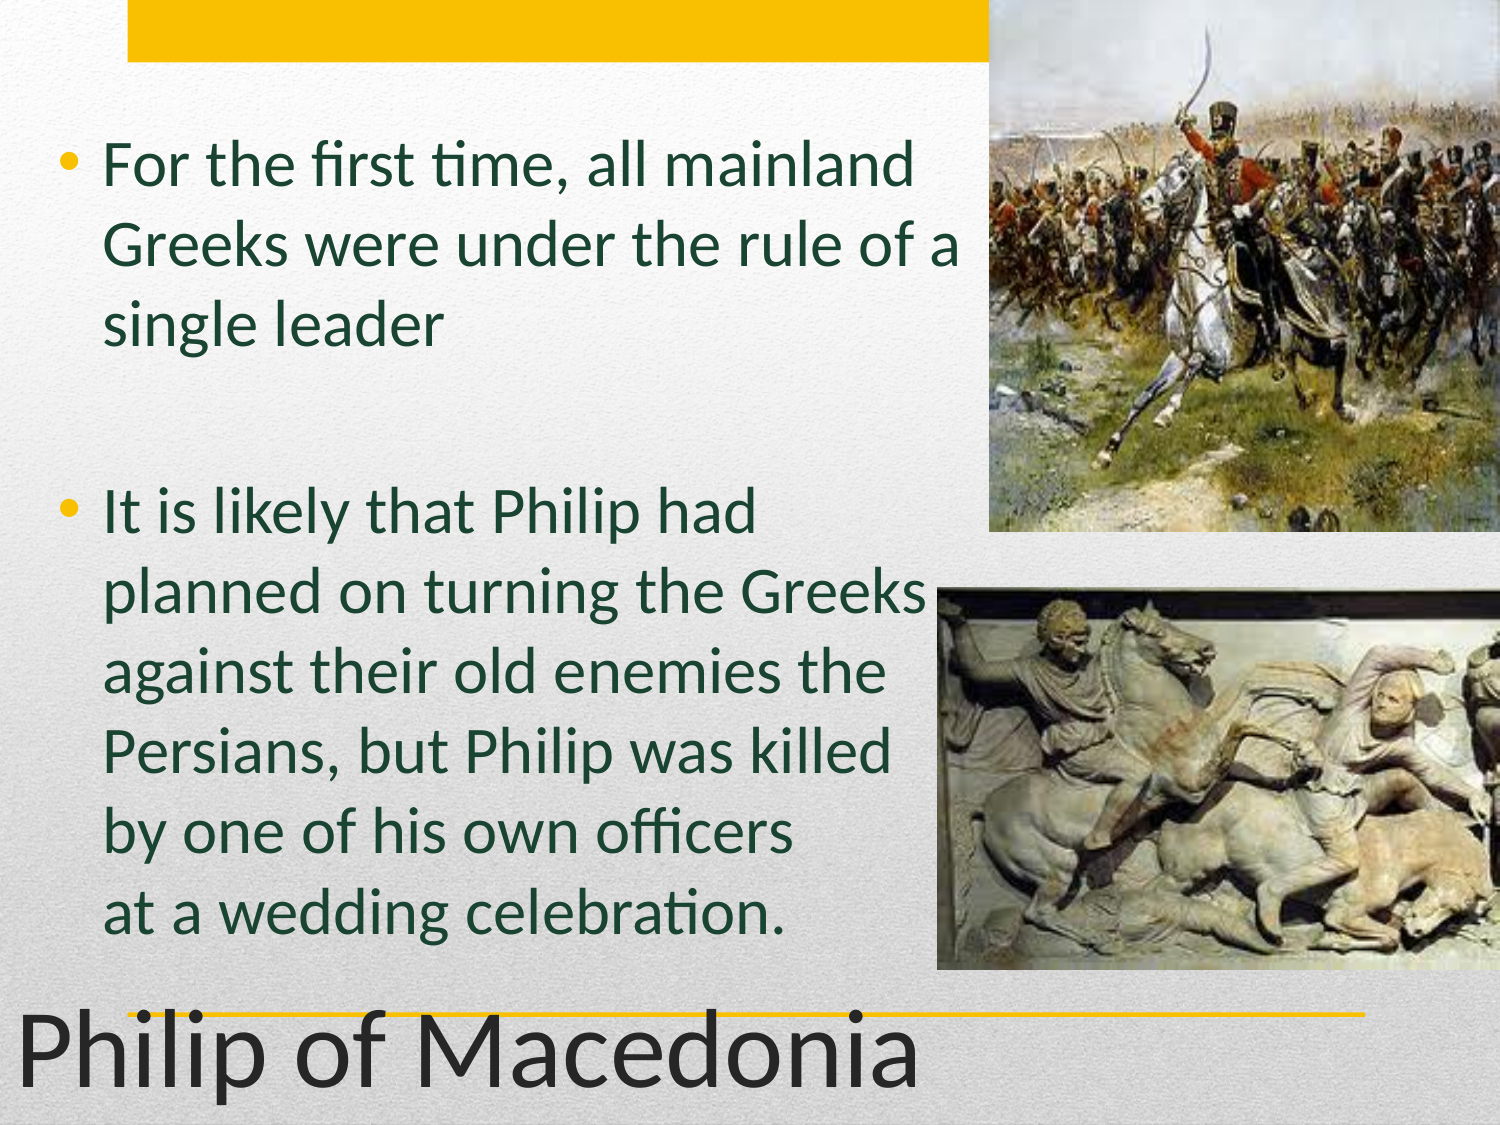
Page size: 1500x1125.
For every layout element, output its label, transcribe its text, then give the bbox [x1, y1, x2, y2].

title Philip of Macedonia [0, 854, 1113, 1118]
list For the first time, all mainland Greeks were under the rule of a single leader It is likely that Philip had planned on turning the Greeks against their old enemies the Persians, but Philip was killed by one of his own officers at a wedding celebration. [42, 112, 1090, 970]
picture [988, 0, 1500, 533]
picture [936, 586, 1500, 971]
